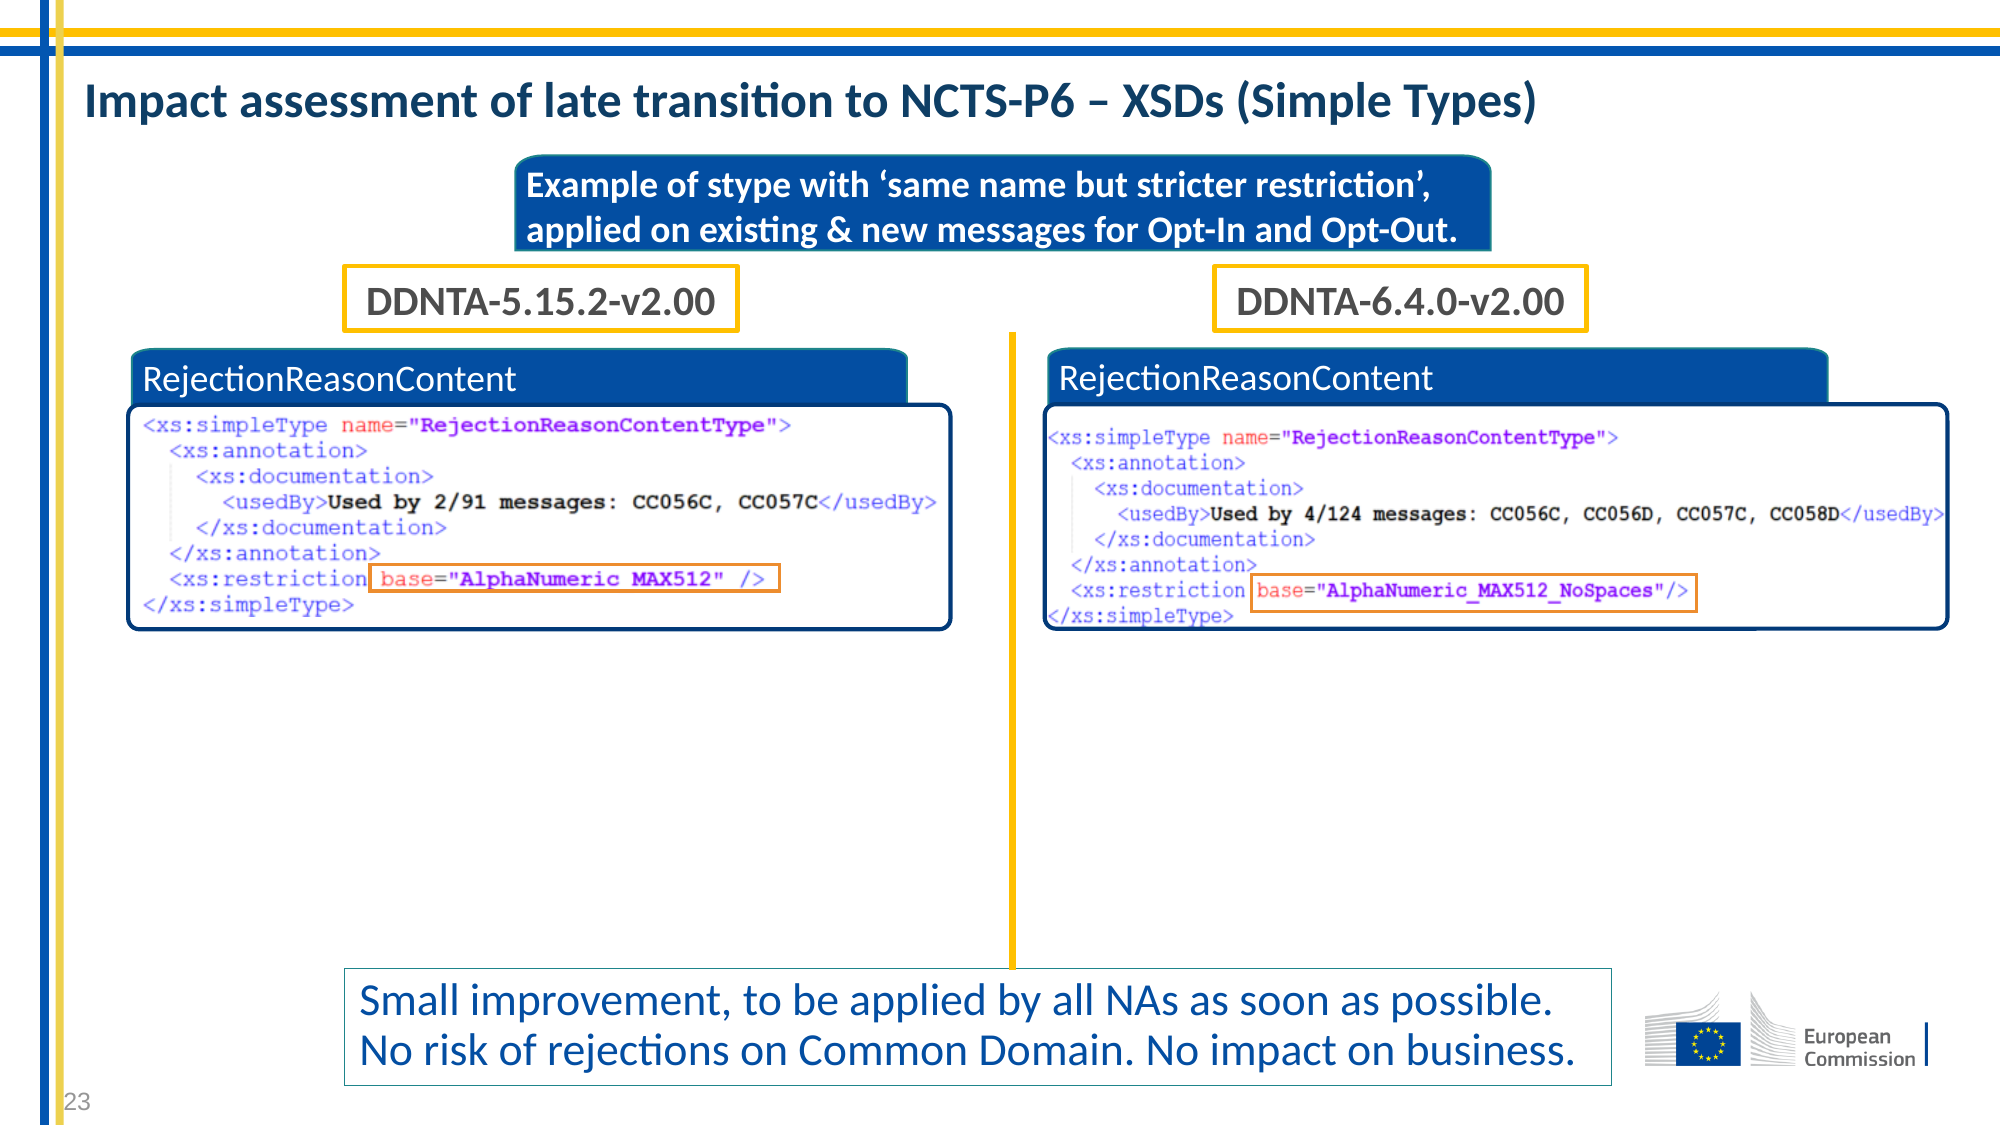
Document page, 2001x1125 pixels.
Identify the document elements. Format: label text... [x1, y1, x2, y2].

text_box [0, 28, 40, 37]
text_box Impact assessment of late transition to NCTS-P6 – XSDs (Simple Types) [69, 60, 1587, 135]
text_box [64, 46, 2000, 56]
text_box DDNTA-6.4.0-v2.00 [1214, 266, 1587, 331]
text_box Small improvement, to be applied by all NAs as soon as possible. No risk of rejections on Common Domain. No impact on business. [344, 968, 1612, 1086]
text_box DDNTA-5.15.2-v2.00 [344, 266, 738, 331]
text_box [1044, 348, 1948, 629]
picture [1645, 991, 1928, 1066]
text_box [49, 46, 55, 56]
text_box [40, 0, 49, 1125]
slide_number 23 [48, 1070, 499, 1125]
text_box [55, 0, 64, 1070]
text_box [49, 28, 55, 37]
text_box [128, 349, 951, 630]
text_box [0, 46, 40, 56]
text_box [64, 28, 2000, 37]
text_box Example of stype with ‘same name but stricter restriction’, applied on existing & new messages for Opt-In and Opt-Out. [514, 154, 1492, 252]
